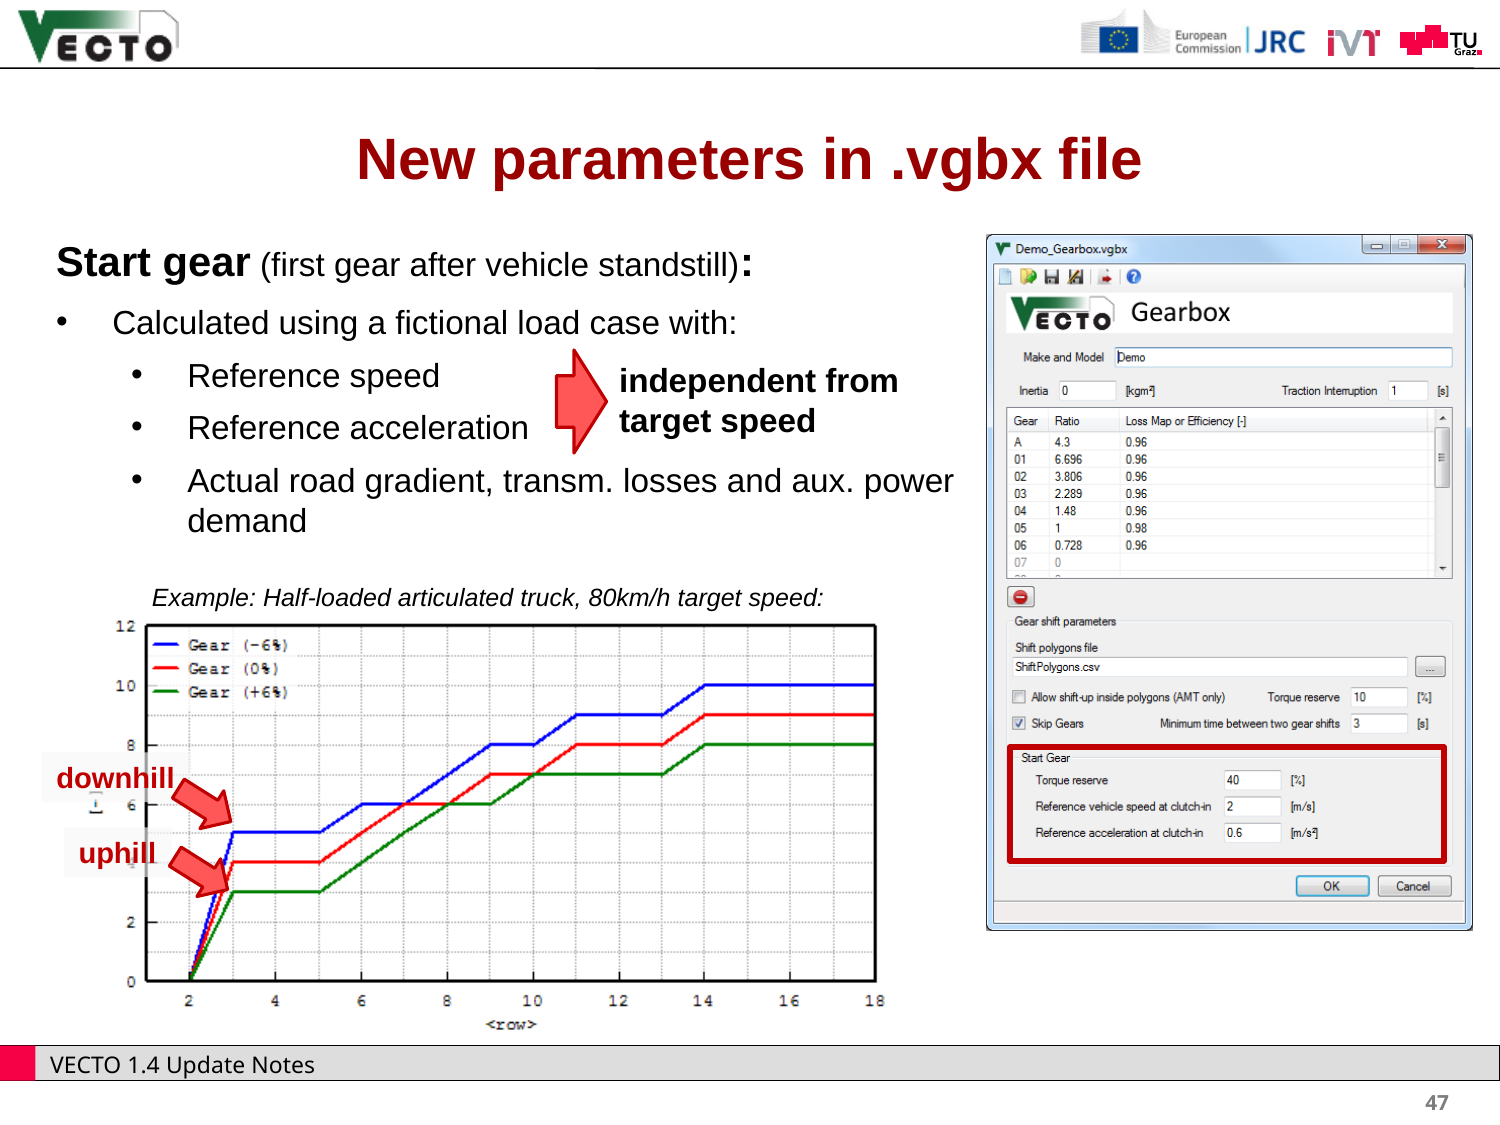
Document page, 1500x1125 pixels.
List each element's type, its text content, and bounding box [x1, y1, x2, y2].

text_box independent from target speed [604, 352, 975, 447]
picture [985, 234, 1473, 931]
picture [17, 9, 179, 65]
picture [1328, 30, 1380, 56]
text_box Example: Half-loaded articulated truck, 80km/h target speed: [137, 574, 841, 608]
text_box uphill [63, 827, 68, 878]
text_box [556, 349, 604, 454]
title New parameters in .vgbx file [0, 127, 1500, 185]
picture [73, 610, 900, 1044]
text_box Start gear (first gear after vehicle standstill): Calculated using a fictional load case with: Reference speed Reference acceleration Actual road gradient, transm. losses and aux. power demand [41, 227, 975, 603]
picture [1080, 7, 1306, 54]
text_box downhill [41, 752, 68, 803]
